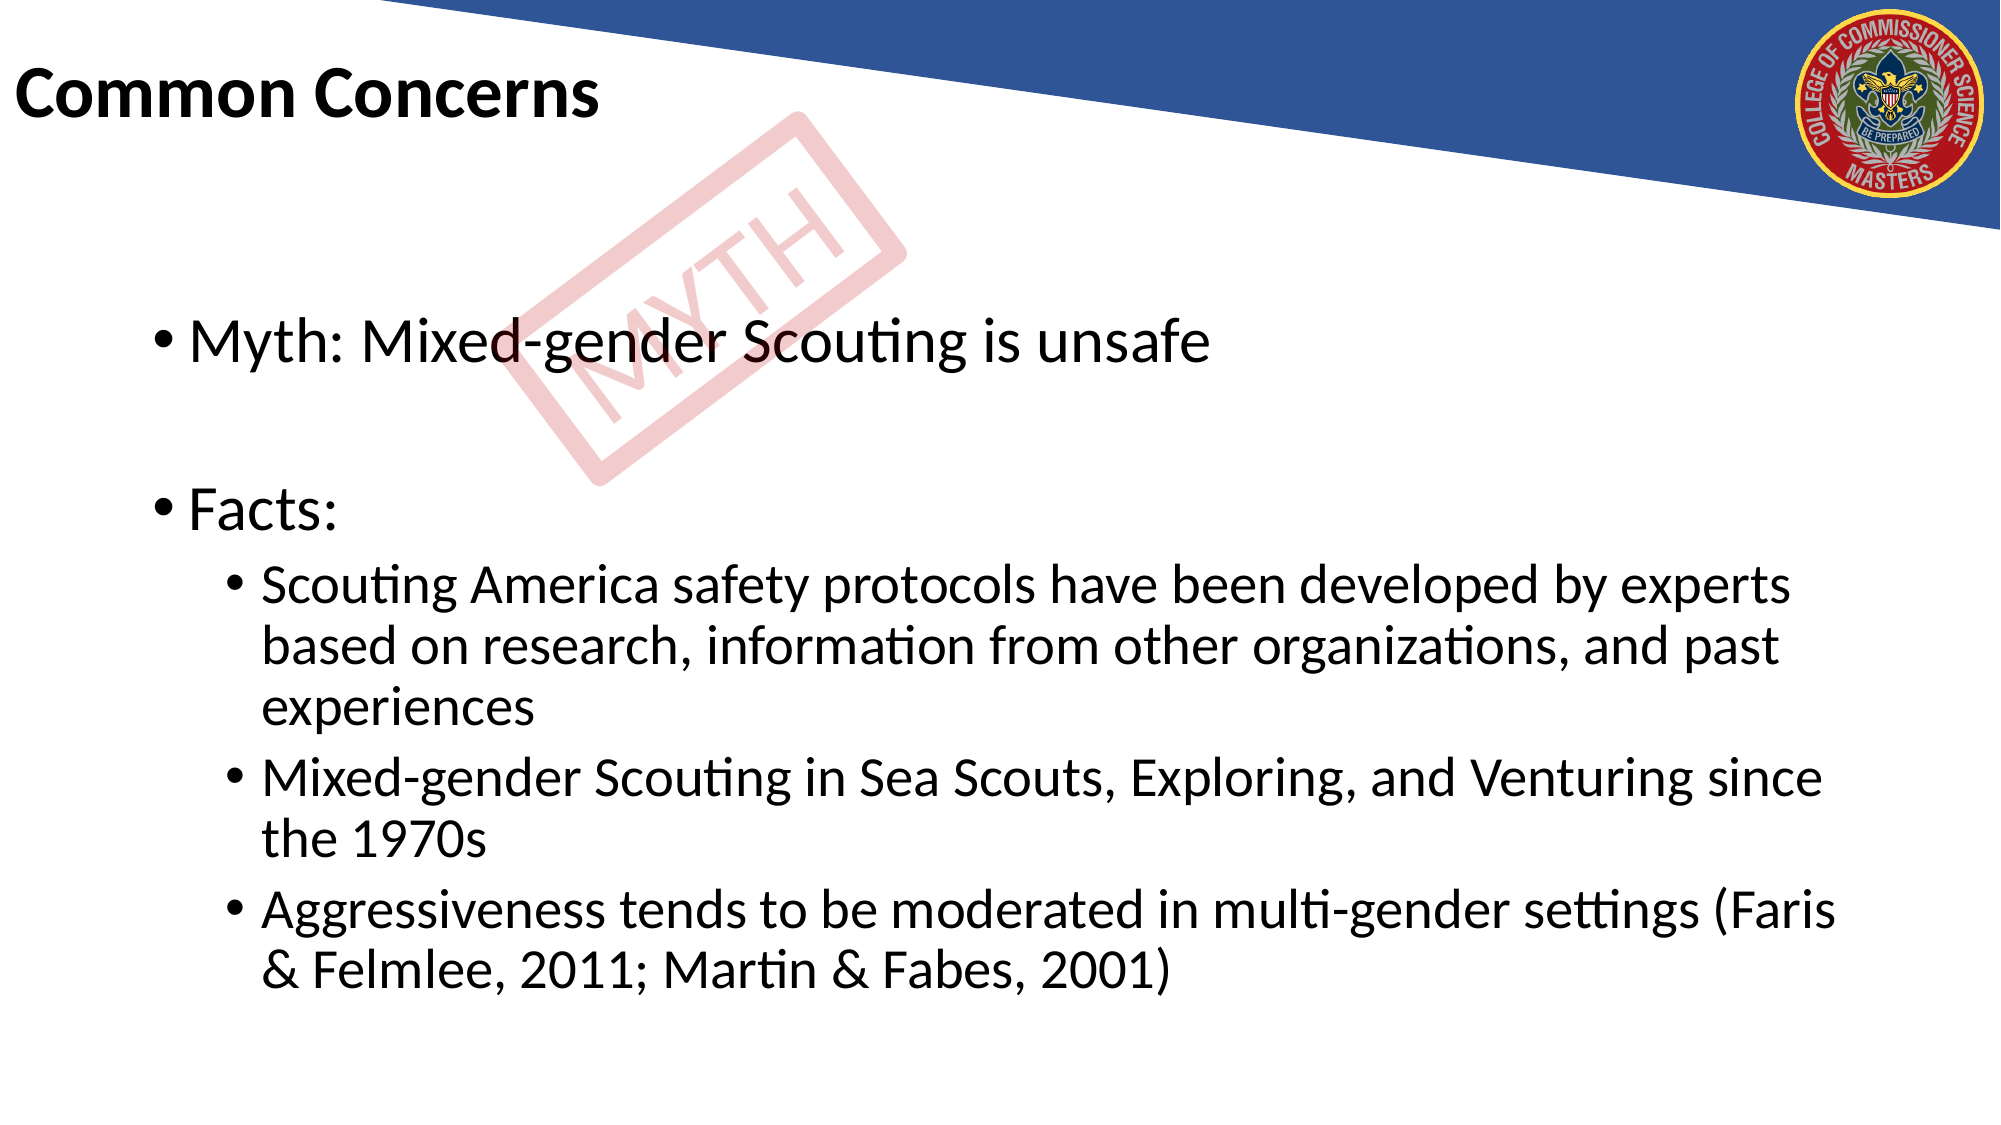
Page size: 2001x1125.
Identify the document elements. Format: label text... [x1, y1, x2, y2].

picture [1795, 9, 1984, 198]
text_box MYTH [500, 121, 897, 476]
title Common Concerns [0, 37, 943, 149]
list Myth: Mixed-gender Scouting is unsafe Facts: Scouting America safety protocols have been developed by experts based on research, information from other organizations, and past experiences Mixed-gender Scouting in Sea Scouts, Exploring, and Venturing since the 1970s Aggressiveness tends to be moderated in multi-gender settings (Faris & Felmlee, 2011; Martin & Fabes, 2001) [137, 299, 1863, 1014]
